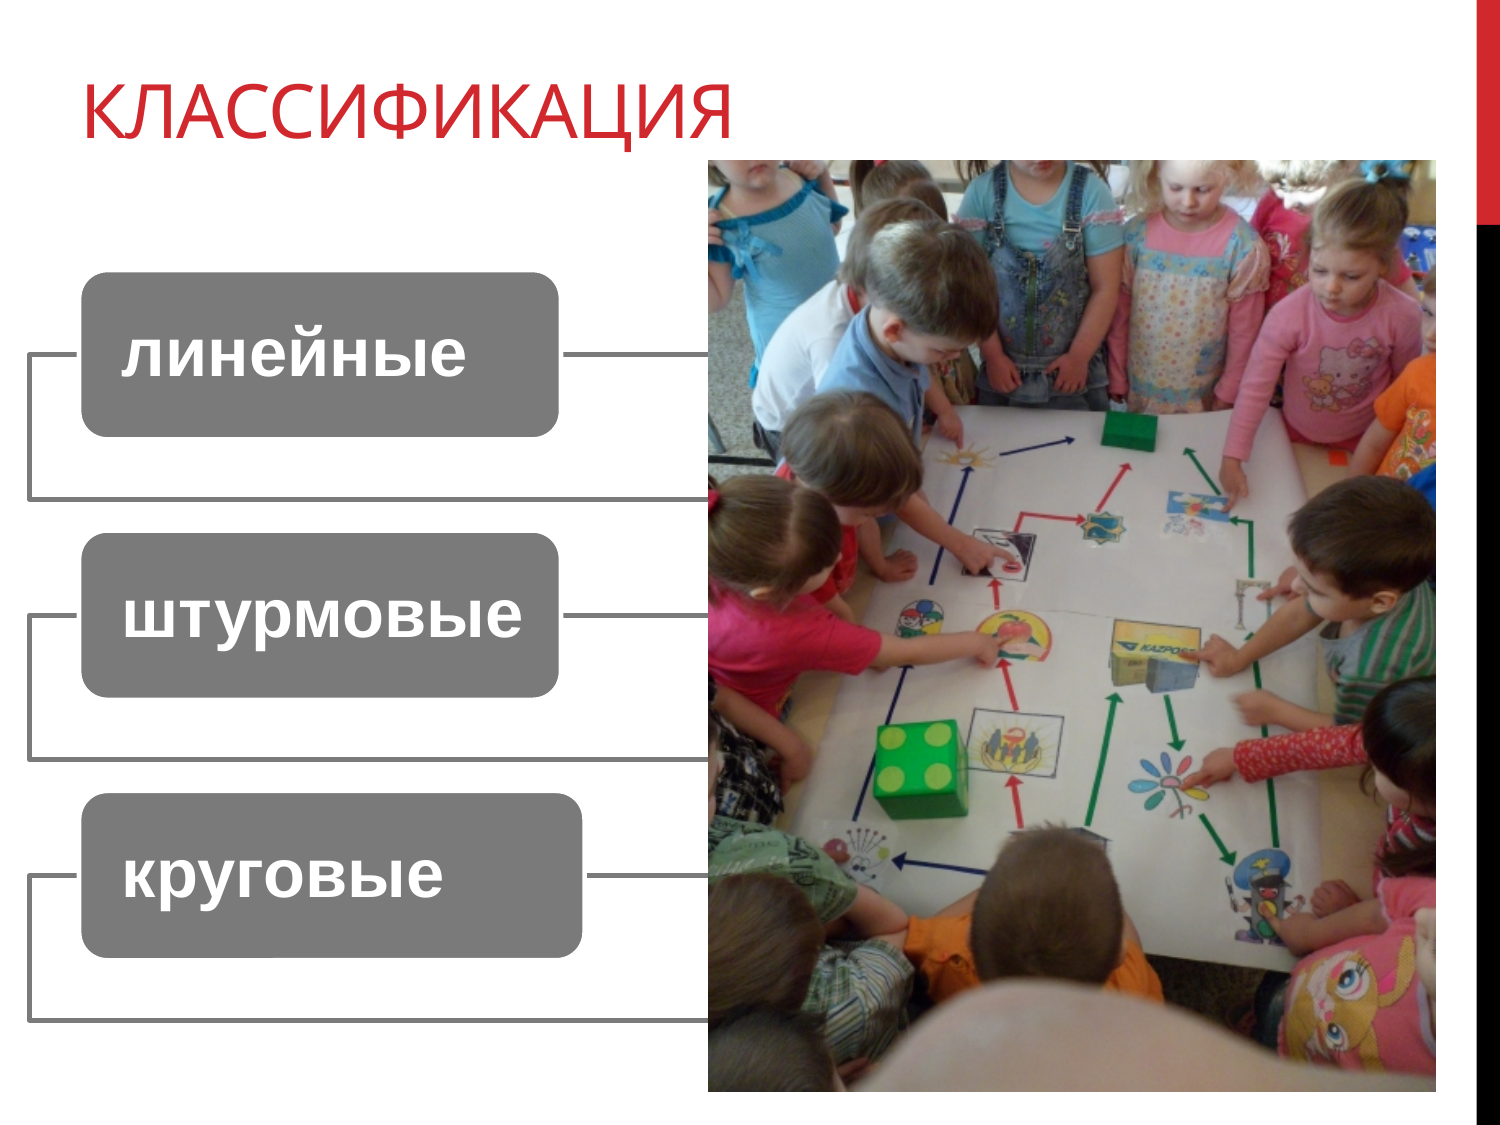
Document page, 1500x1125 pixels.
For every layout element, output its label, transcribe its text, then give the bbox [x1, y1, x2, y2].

picture [707, 160, 1436, 1092]
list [28, 266, 706, 1024]
title Классификация [64, 13, 990, 161]
